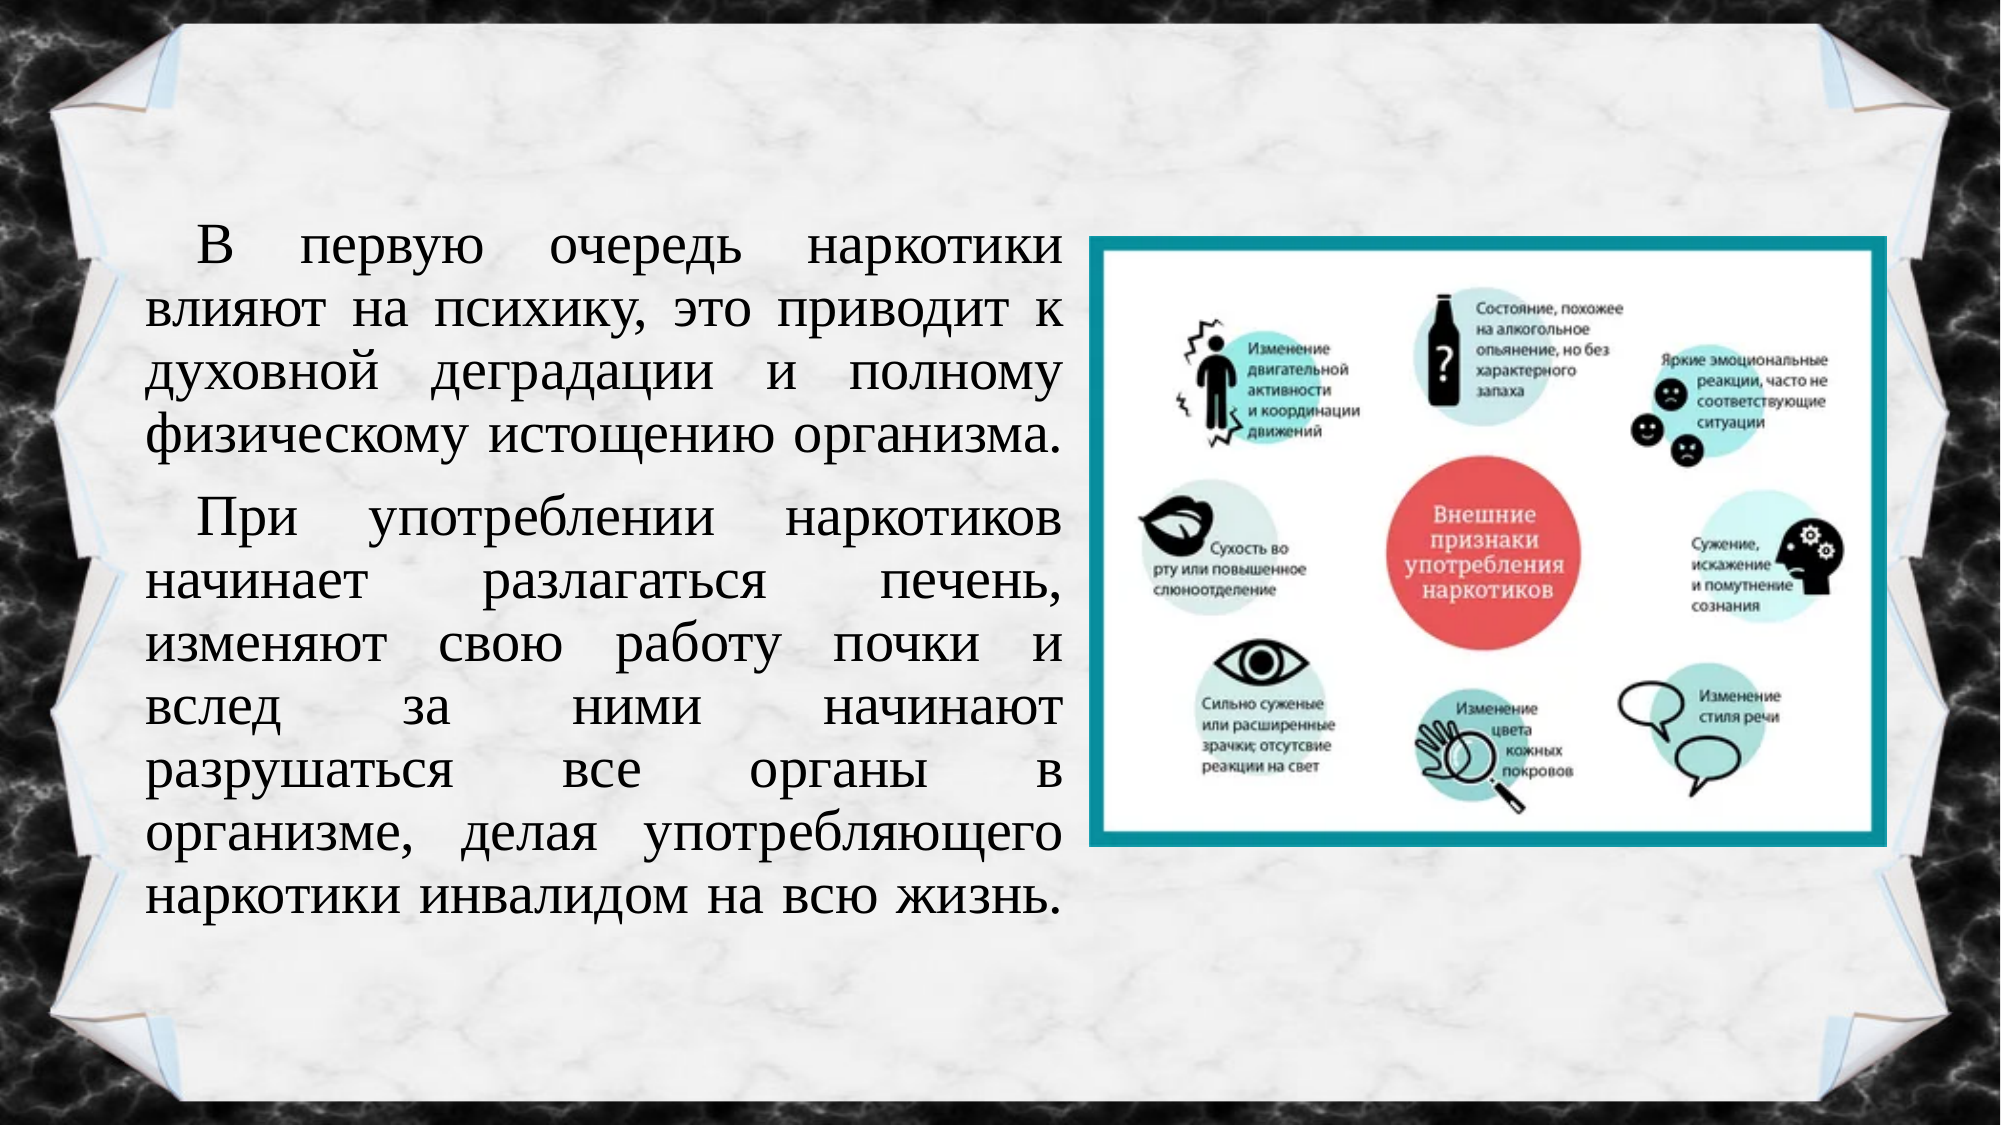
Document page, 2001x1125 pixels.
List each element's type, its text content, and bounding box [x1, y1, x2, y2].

text_box В первую очередь наркотики влияют на психику, это приводит к духовной деградации и полному физическому истощению организма. При употреблении наркотиков начинает разлагаться печень, изменяют свою работу почки и вслед за ними начинают разрушаться все органы в организме, делая употребляющего наркотики инвалидом на всю жизнь. [130, 205, 1079, 934]
picture [0, 0, 2001, 1125]
